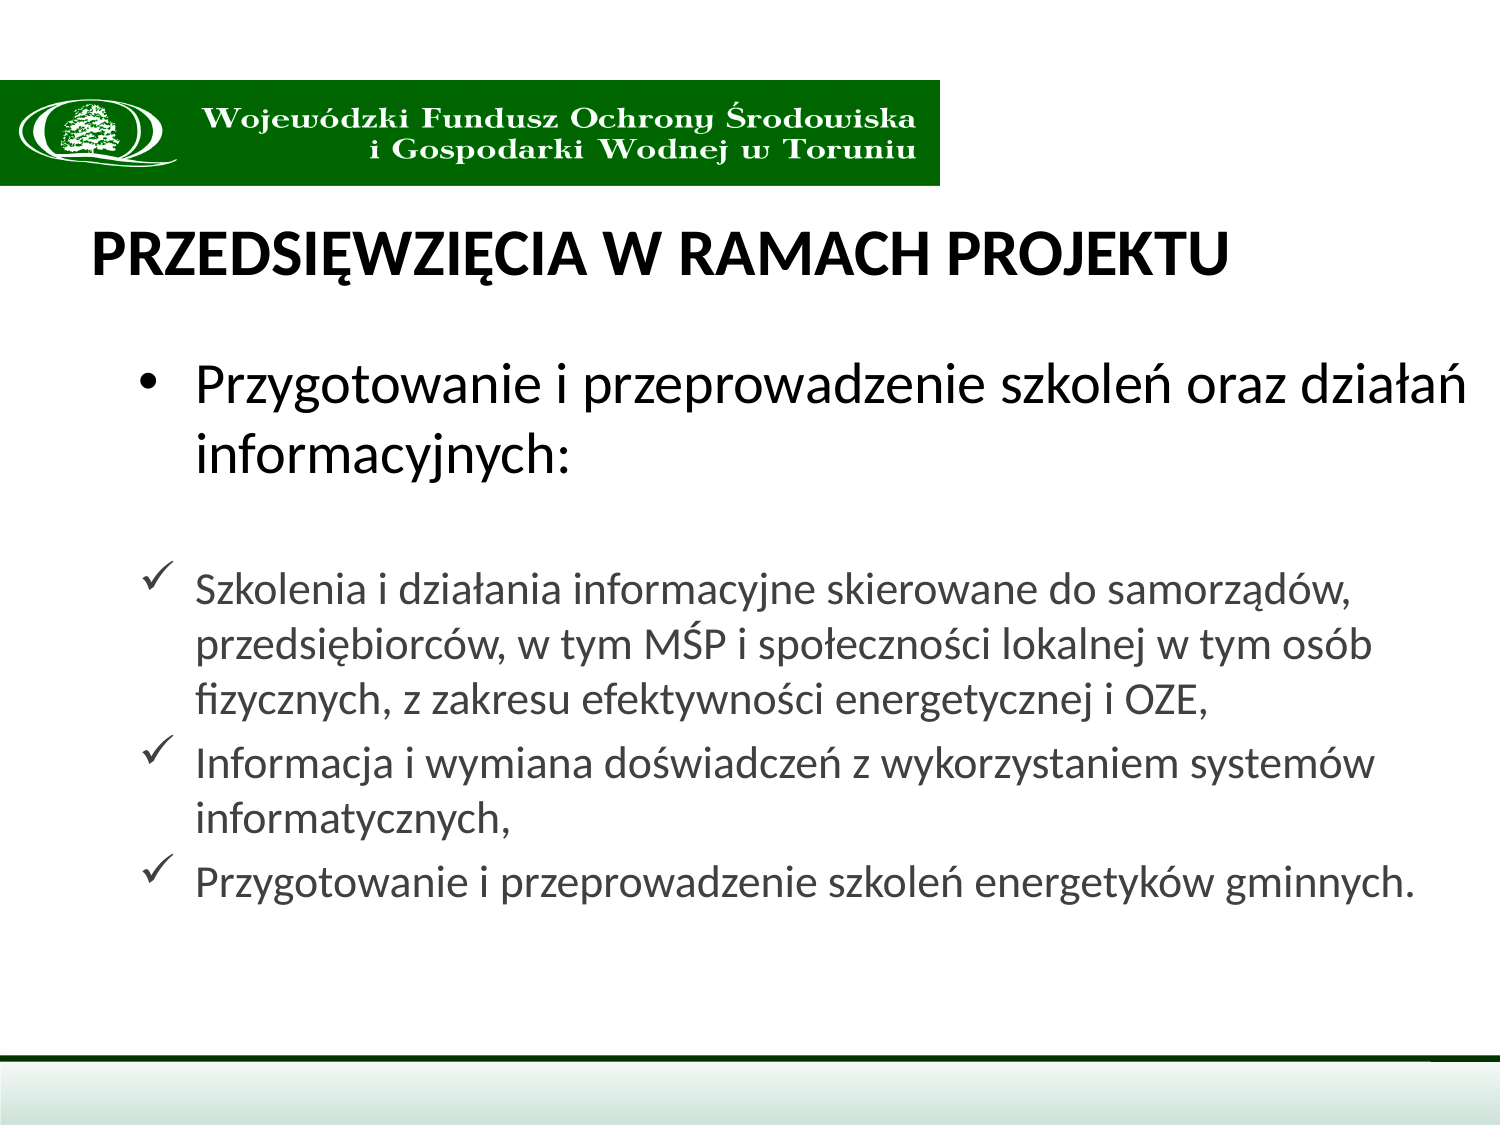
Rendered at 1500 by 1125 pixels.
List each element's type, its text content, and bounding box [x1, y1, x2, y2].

title PRZEDSIĘWZIĘCIA W RAMACH PROJEKTU [76, 184, 1498, 408]
picture [0, 80, 940, 187]
picture [0, 923, 1500, 1125]
list Przygotowanie i przeprowadzenie szkoleń oraz działań informacyjnych: Szkolenia i działania informacyjne skierowane do samorządów, przedsiębiorców, w tym MŚP i społeczności lokalnej w tym osób fizycznych, z zakresu efektywności energetycznej i OZE, Informacja i wymiana doświadczeń z wykorzystaniem systemów informatycznych, Przygotowanie i przeprowadzenie szkoleń energetyków gminnych. [123, 337, 1500, 922]
